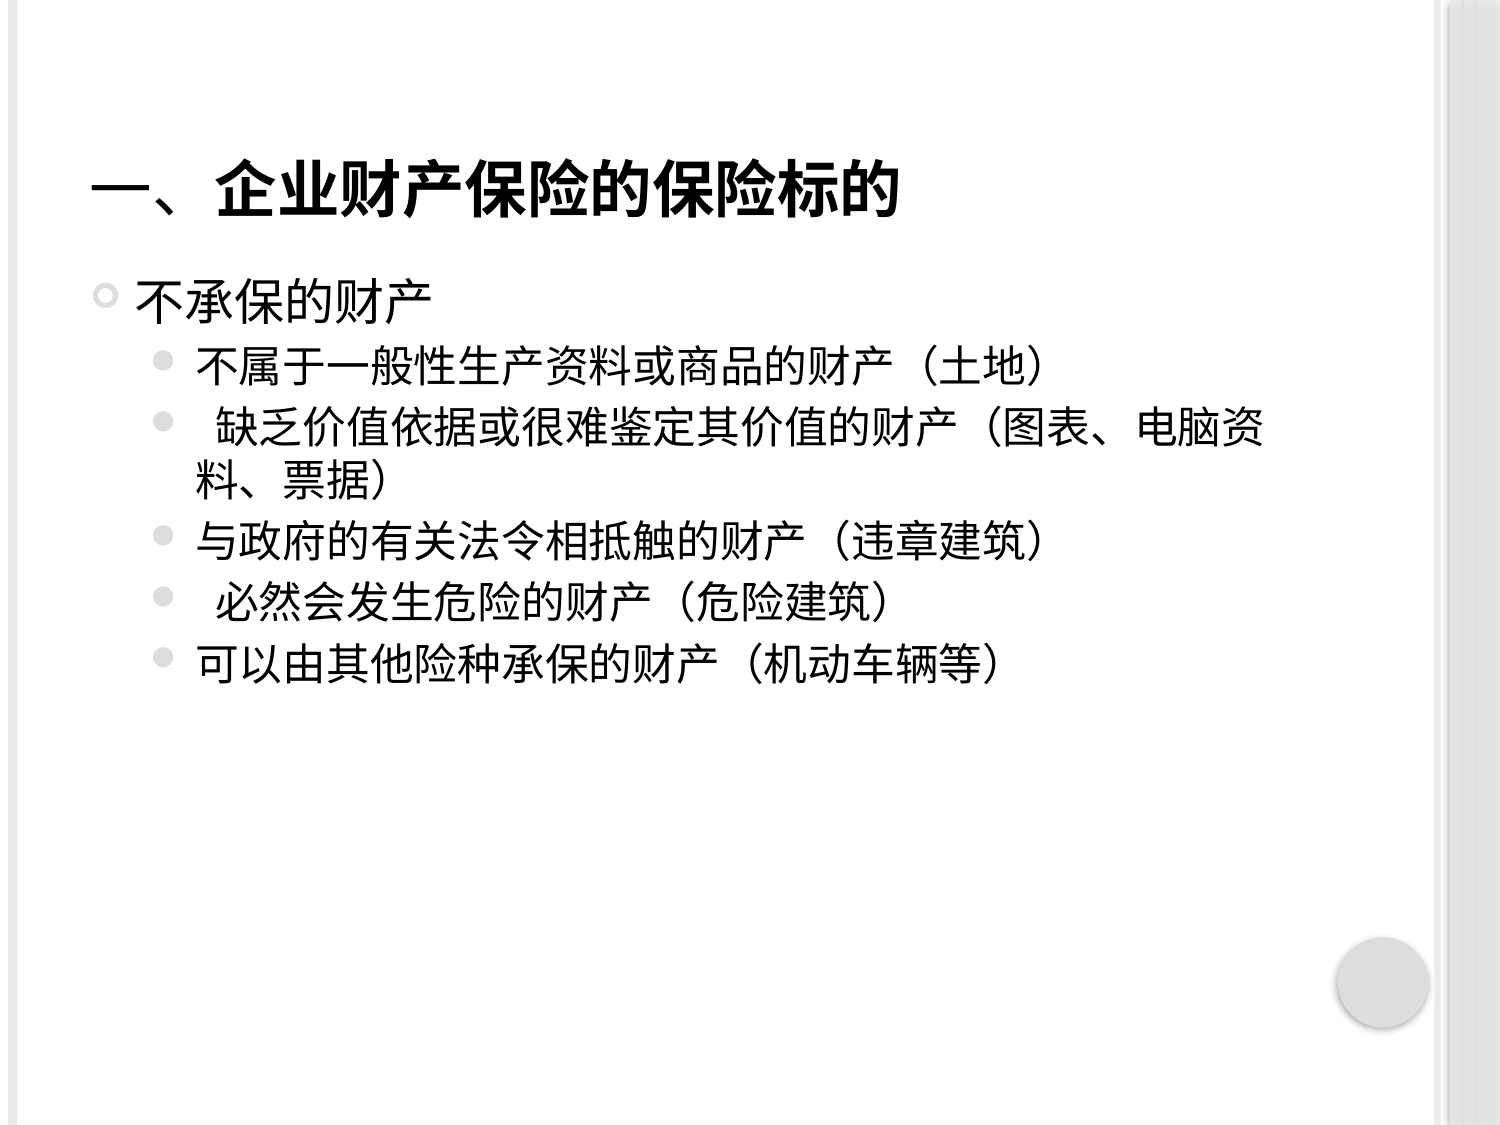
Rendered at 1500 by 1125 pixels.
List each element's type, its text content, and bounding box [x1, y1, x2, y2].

list 不承保的财产 不属于一般性生产资料或商品的财产（土地） 缺乏价值依据或很难鉴定其价值的财产（图表、电脑资料、票据） 与政府的有关法令相抵触的财产（违章建筑） 必然会发生危险的财产（危险建筑） 可以由其他险种承保的财产（机动车辆等） [74, 262, 1301, 1063]
title 一、企业财产保险的保险标的 [75, 45, 1300, 233]
